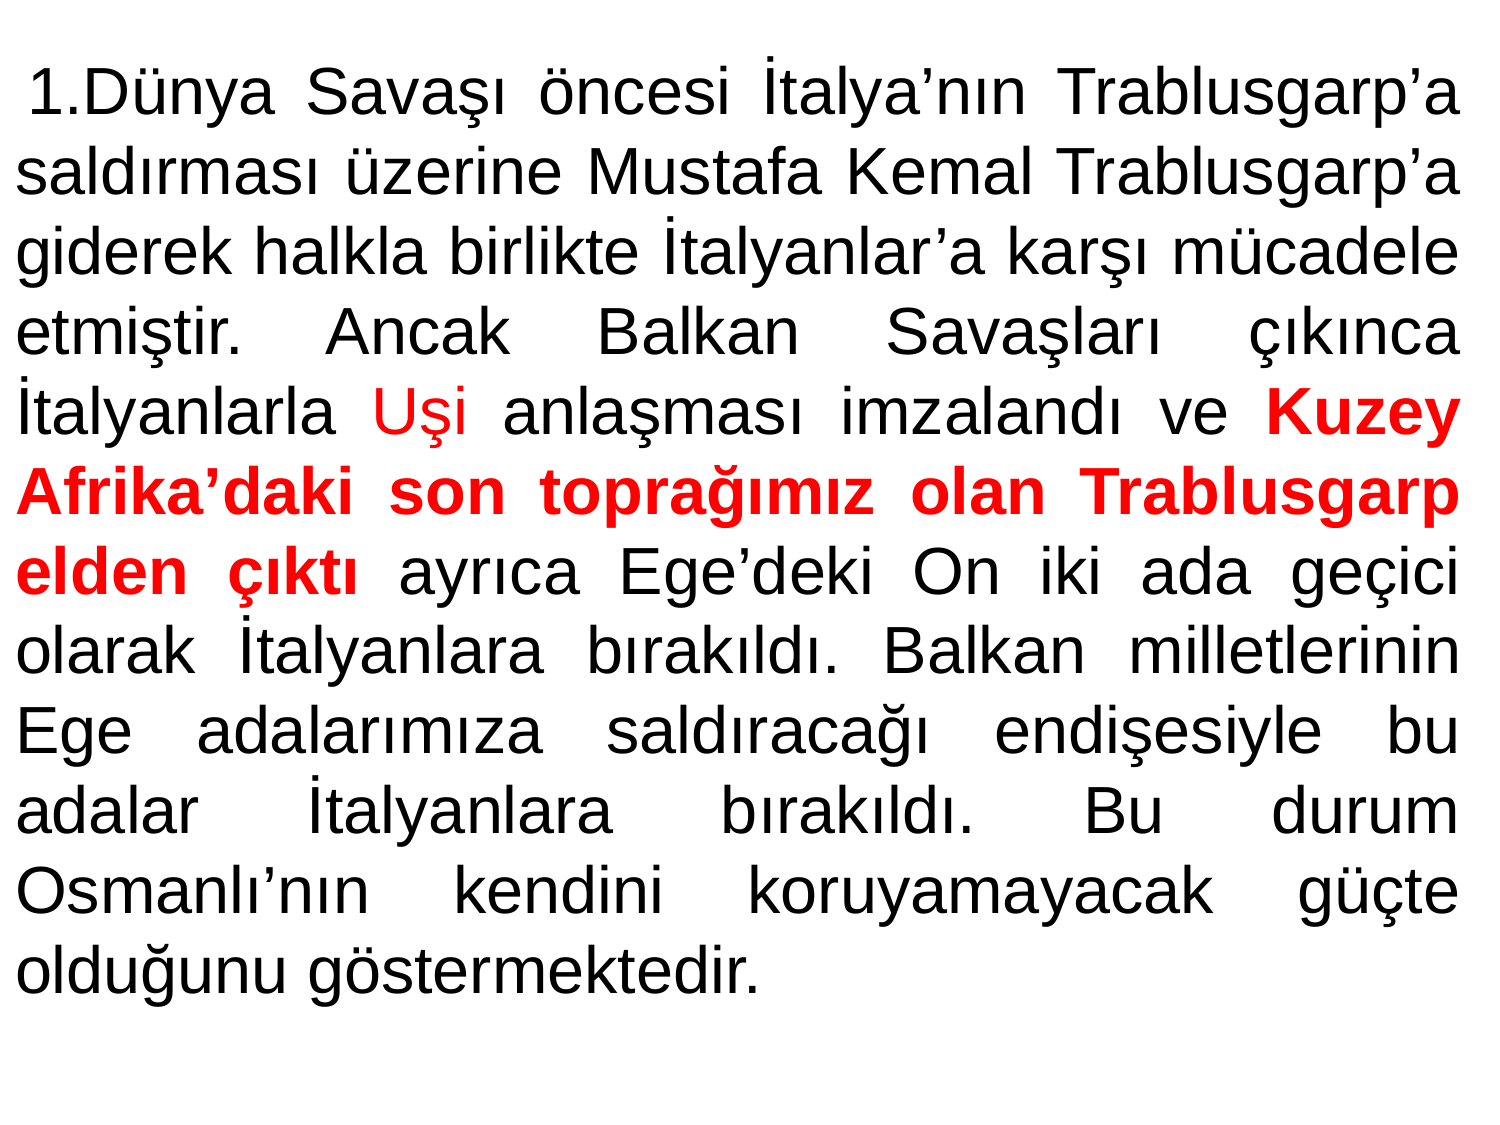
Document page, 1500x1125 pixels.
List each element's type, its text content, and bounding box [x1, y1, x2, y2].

text_box 1.Dünya Savaşı öncesi İtalya’nın Trablusgarp’a saldırması üzerine Mustafa Kemal Trablusgarp’a giderek halkla birlikte İtalyanlar’a karşı mücadele etmiştir. Ancak Balkan Savaşları çıkınca İtalyanlarla Uşi anlaşması imzalandı ve Kuzey Afrika’daki son toprağımız olan Trablusgarp elden çıktı ayrıca Ege’deki On iki ada geçici olarak İtalyanlara bırakıldı. Balkan milletlerinin Ege adalarımıza saldıracağı endişesiyle bu adalar İtalyanlara bırakıldı. Bu durum Osmanlı’nın kendini koruyamayacak güçte olduğunu göstermektedir. [0, 40, 1477, 1015]
